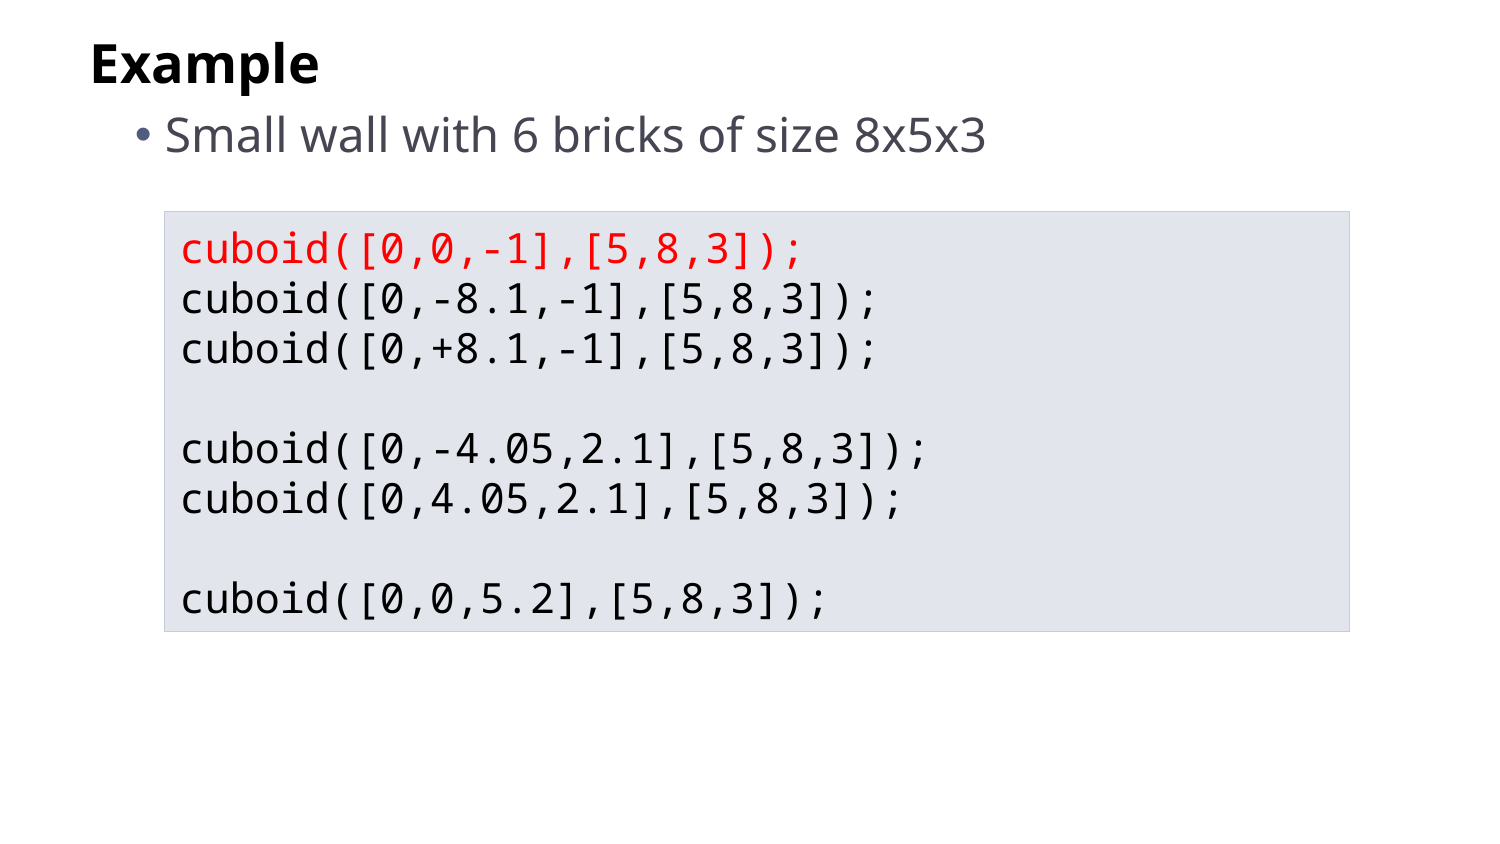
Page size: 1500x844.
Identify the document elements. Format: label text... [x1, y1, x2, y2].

list Example Small wall with 6 bricks of size 8х5х3 [75, 21, 1475, 835]
text_box cuboid([0,0,-1],[5,8,3]); cuboid([0,-8.1,-1],[5,8,3]); cuboid([0,+8.1,-1],[5,8,3]); cuboid([0,-4.05,2.1],[5,8,3]); cuboid([0,4.05,2.1],[5,8,3]); cuboid([0,0,5.2],[5,8,3]); [164, 211, 1350, 632]
